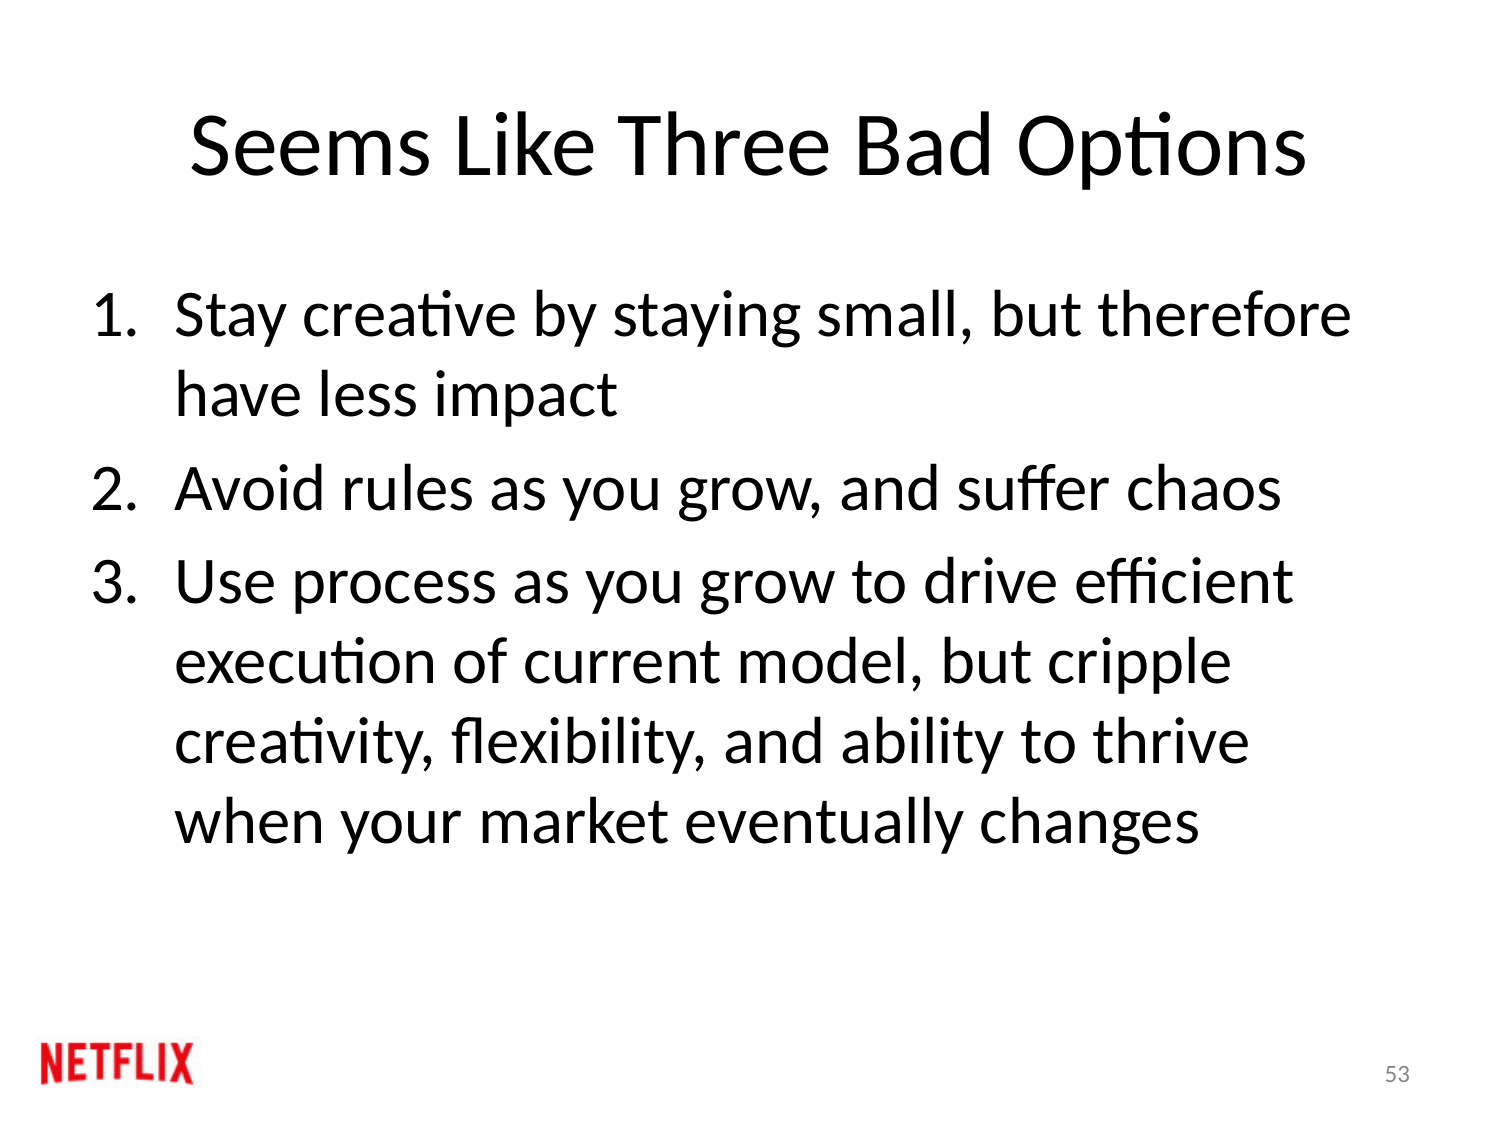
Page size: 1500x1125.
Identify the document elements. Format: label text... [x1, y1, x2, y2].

picture [24, 1024, 211, 1104]
list Stay creative by staying small, but therefore have less impact Avoid rules as you grow, and suffer chaos Use process as you grow to drive efficient execution of current model, but cripple creativity, flexibility, and ability to thrive when your market eventually changes [75, 262, 1425, 1005]
slide_number ‹#› [1074, 1042, 1425, 1103]
title Seems Like Three Bad Options [75, 45, 1425, 233]
